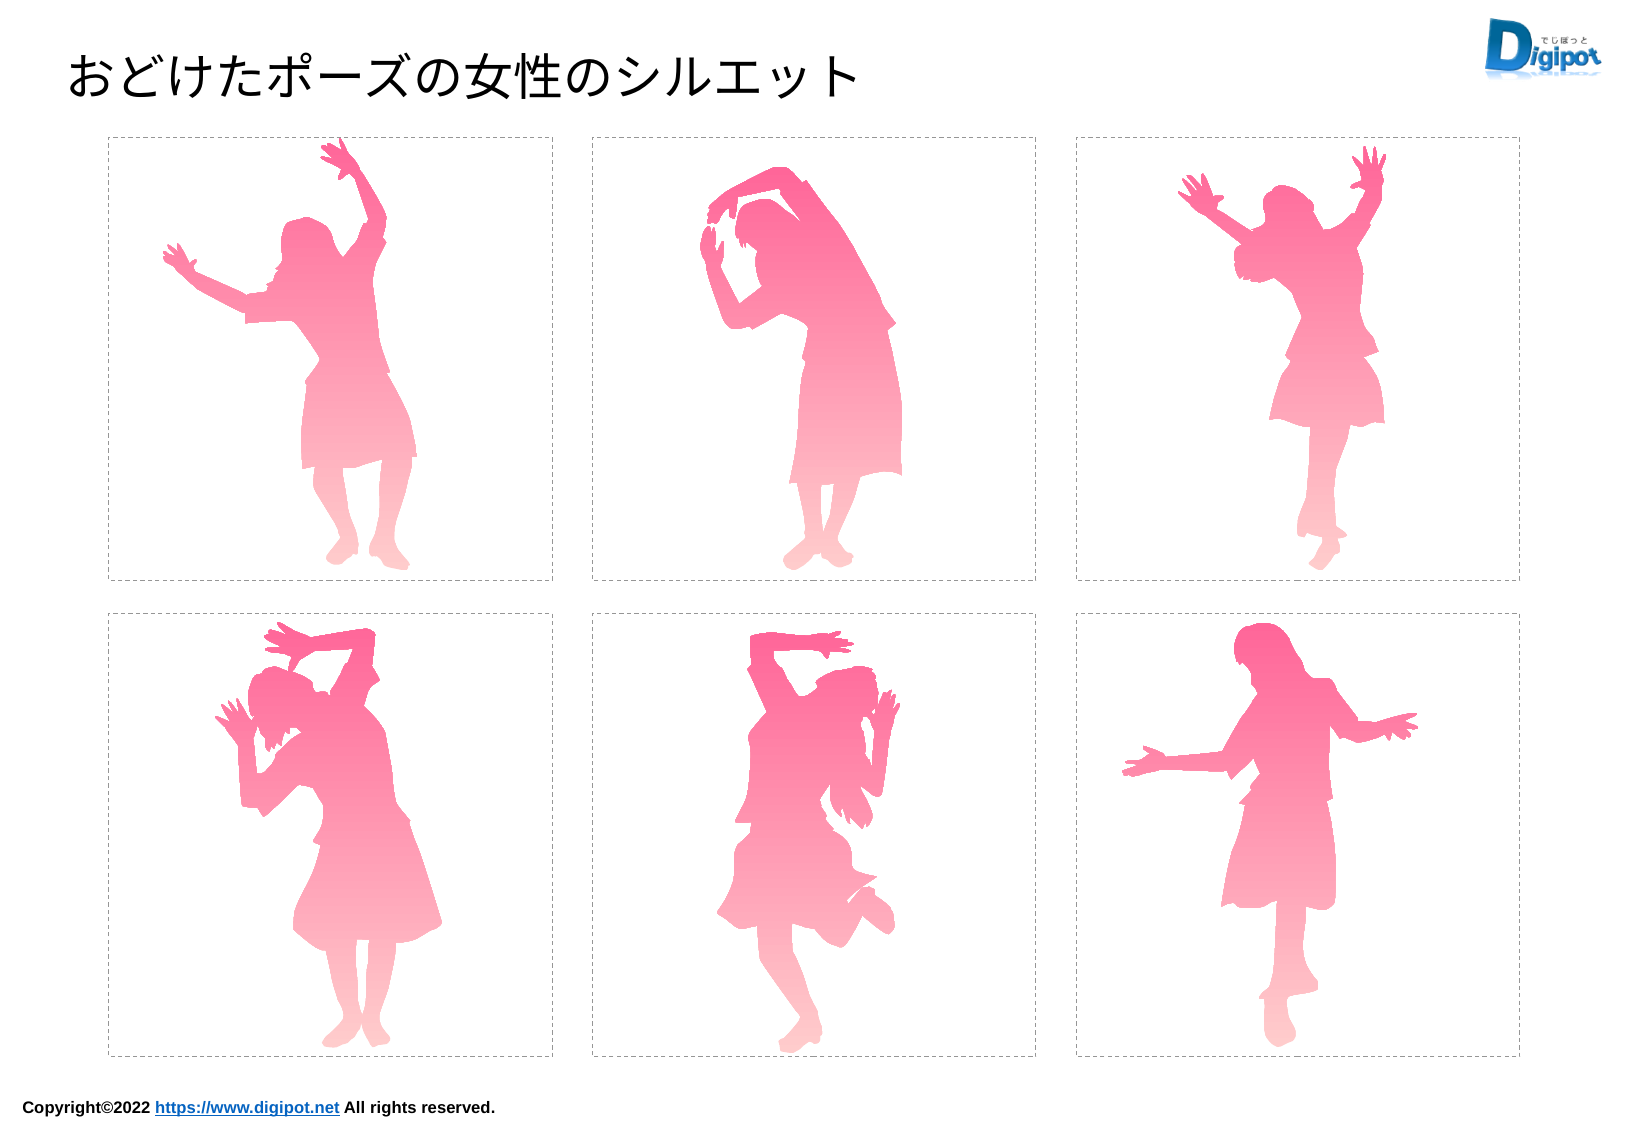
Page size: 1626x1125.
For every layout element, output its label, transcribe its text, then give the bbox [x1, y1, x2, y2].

text_box [215, 622, 442, 1048]
text_box [700, 166, 903, 571]
text_box [716, 631, 901, 1054]
text_box [1122, 622, 1419, 1047]
text_box [1177, 145, 1386, 571]
text_box おどけたポーズの女性のシルエット [50, 38, 878, 113]
picture [1485, 18, 1602, 82]
text_box [163, 137, 418, 571]
